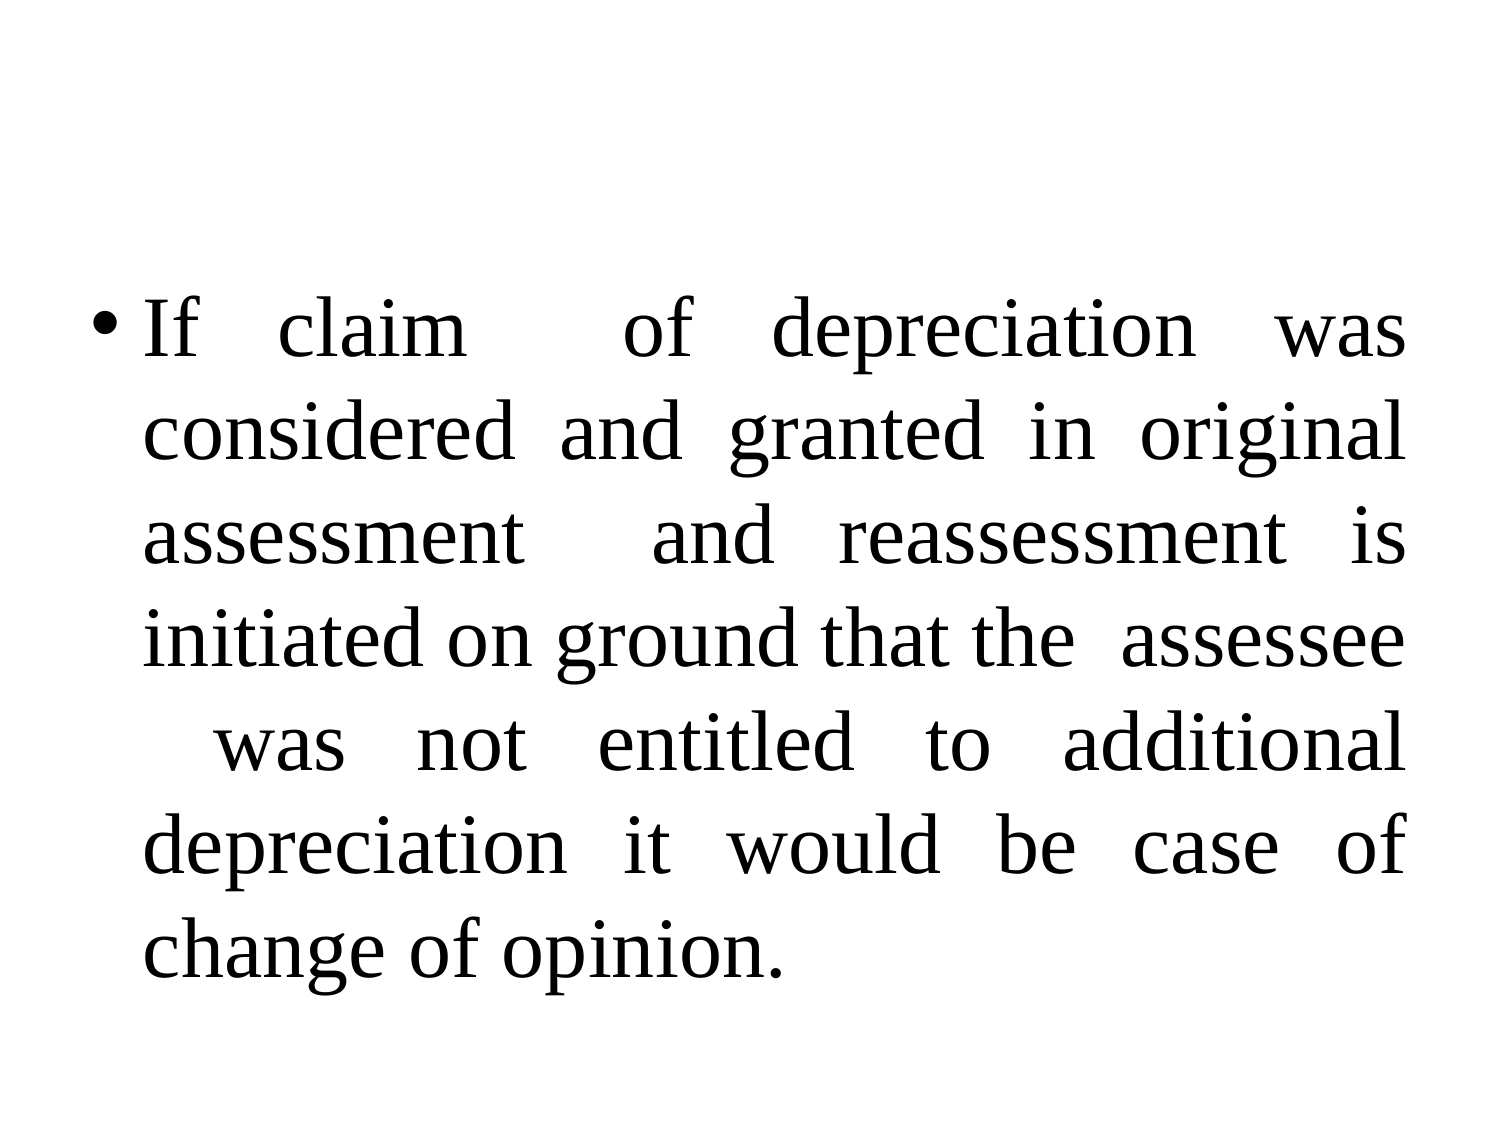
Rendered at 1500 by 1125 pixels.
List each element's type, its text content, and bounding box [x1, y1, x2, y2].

list If claim of depreciation was considered and granted in original assessment and reassessment is initiated on ground that the assessee was not entitled to additional depreciation it would be case of change of opinion. [75, 262, 1425, 1005]
